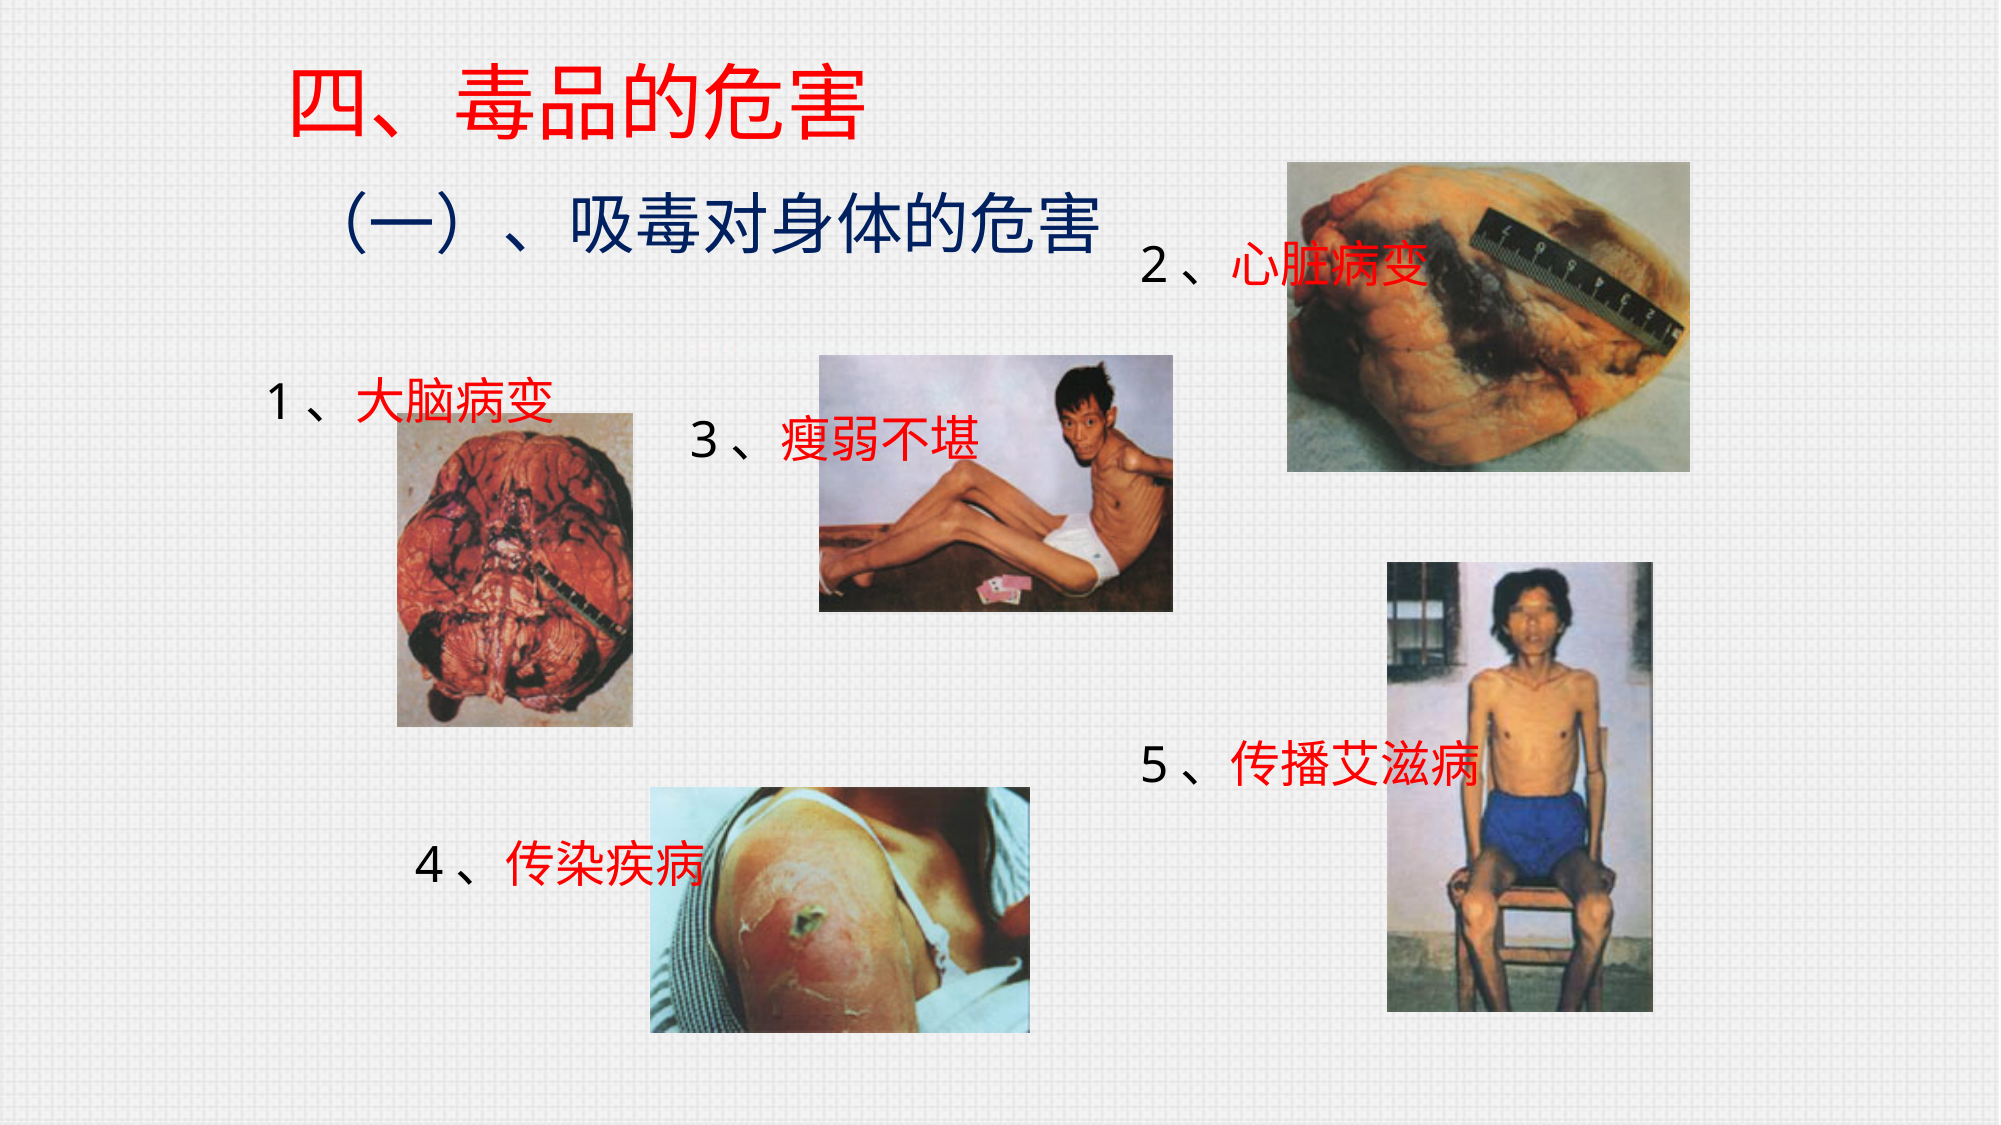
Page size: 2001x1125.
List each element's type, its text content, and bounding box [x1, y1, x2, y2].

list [397, 412, 633, 728]
text_box （一）、吸毒对身体的危害 [287, 174, 1125, 237]
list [819, 354, 1173, 612]
text_box 2、心脏病变 [1124, 225, 1282, 300]
text_box 5、传播艾滋病 [1124, 724, 1382, 800]
text_box 3、瘦弱不堪 [674, 400, 814, 475]
text_box （一）、吸毒对身体的危害 [287, 238, 1124, 270]
text_box 1、大脑病变 [249, 362, 588, 438]
text_box 4、传染疾病 [399, 824, 644, 900]
text_box 四、毒品的危害 [141, 24, 1016, 175]
picture [0, 0, 1999, 1125]
